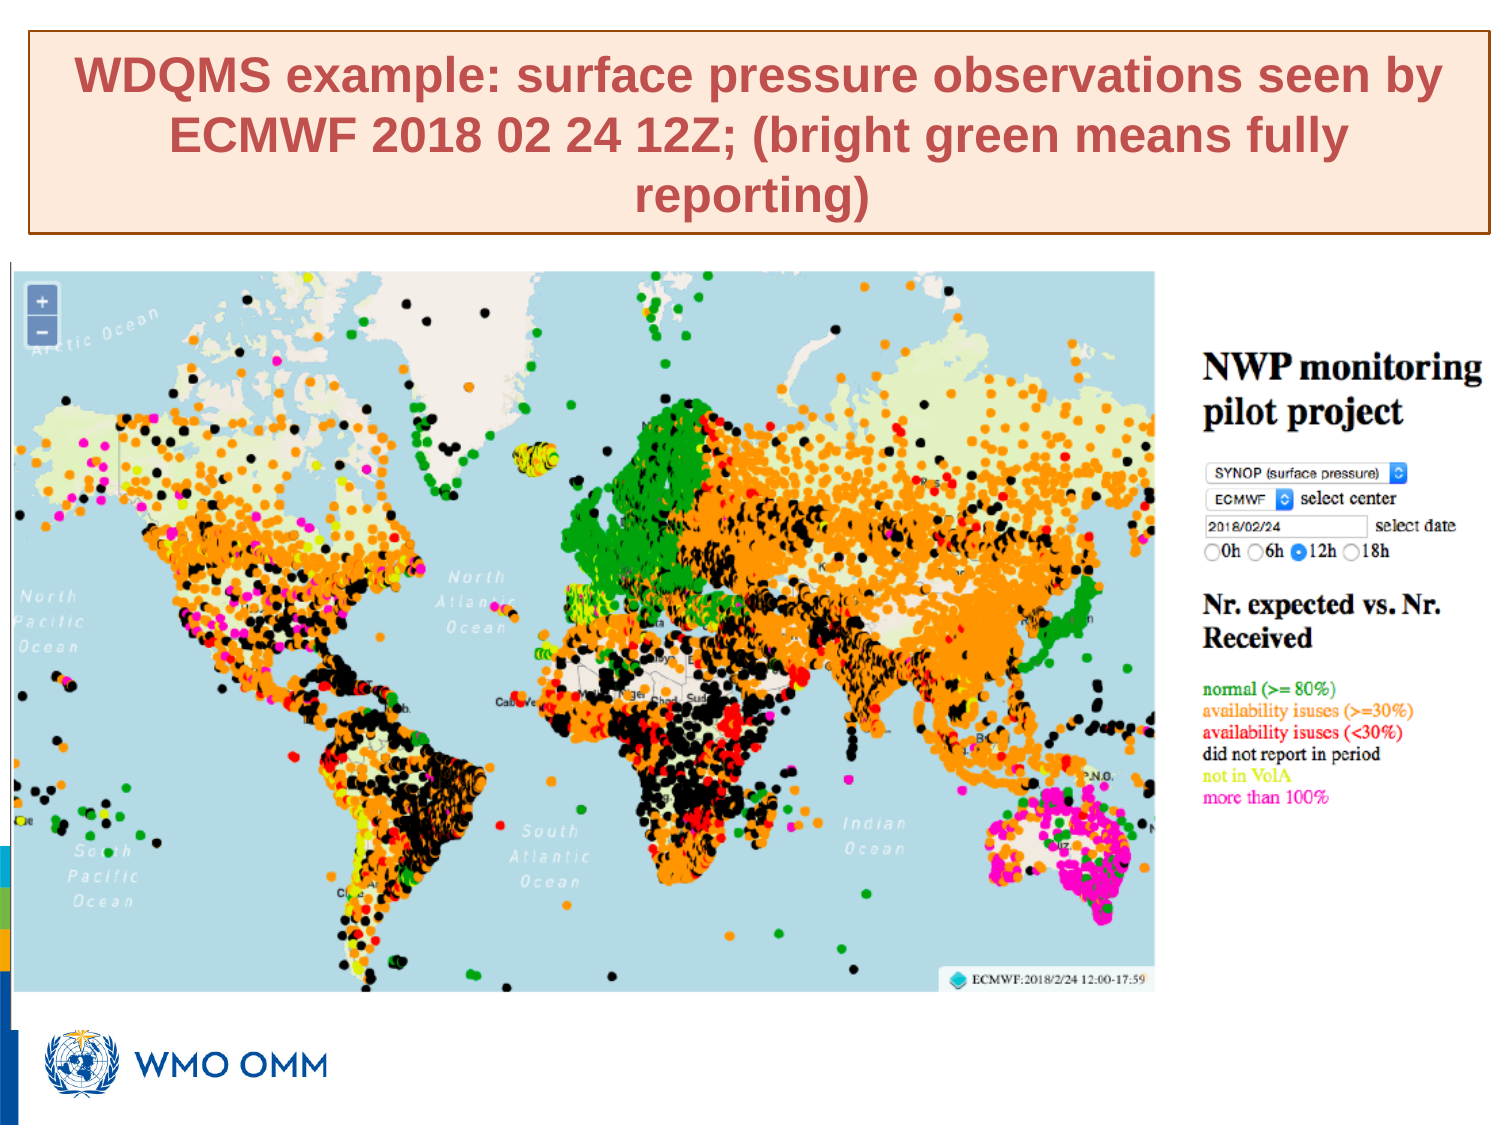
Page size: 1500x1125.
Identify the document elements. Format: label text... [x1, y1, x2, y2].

text_box WDQMS example: surface pressure observations seen by ECMWF 2018 02 24 12Z; (bright green means fully reporting) [29, 30, 1490, 234]
picture [0, 262, 1490, 1125]
